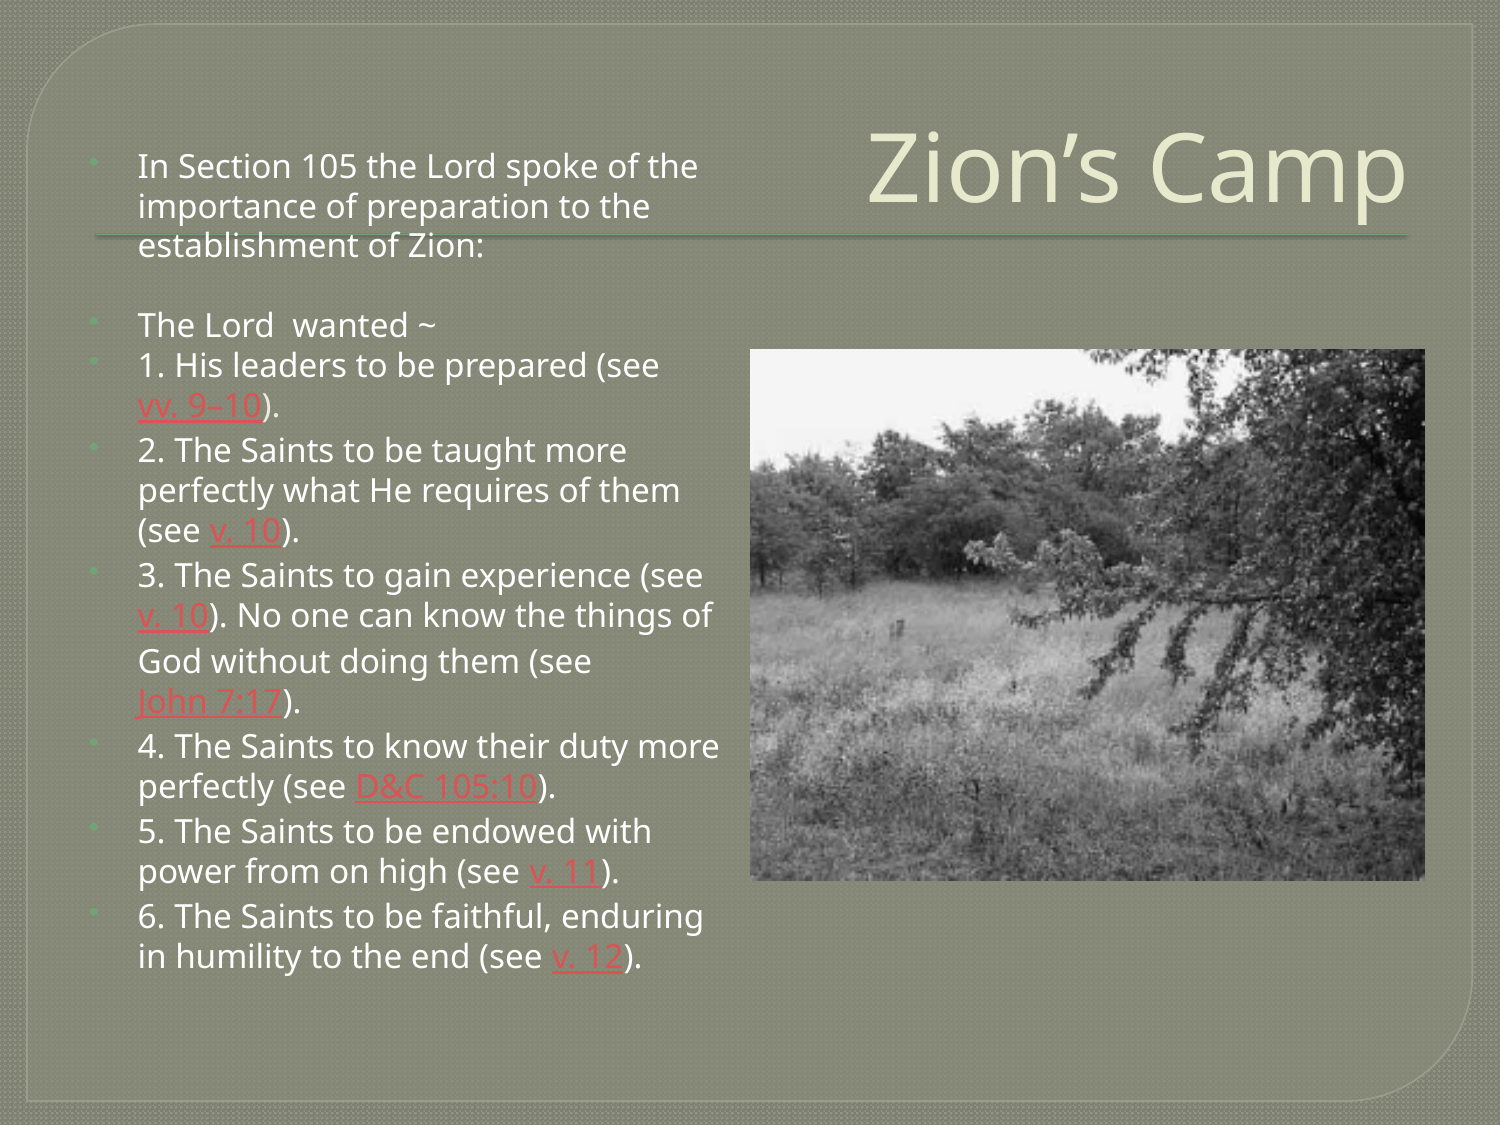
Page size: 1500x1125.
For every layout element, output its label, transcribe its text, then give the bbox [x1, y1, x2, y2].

title Zion’s Camp [75, 41, 1425, 230]
list In Section 105 the Lord spoke of the importance of preparation to the establishment of Zion: The Lord wanted ~ 1. His leaders to be prepared (see vv. 9–10). 2. The Saints to be taught more perfectly what He requires of them (see v. 10). 3. The Saints to gain experience (see v. 10). No one can know the things of God without doing them (see John 7:17). 4. The Saints to know their duty more perfectly (see D&C 105:10). 5. The Saints to be endowed with power from on high (see v. 11). 6. The Saints to be faithful, enduring in humility to the end (see v. 12). [75, 137, 738, 1038]
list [749, 349, 1426, 881]
